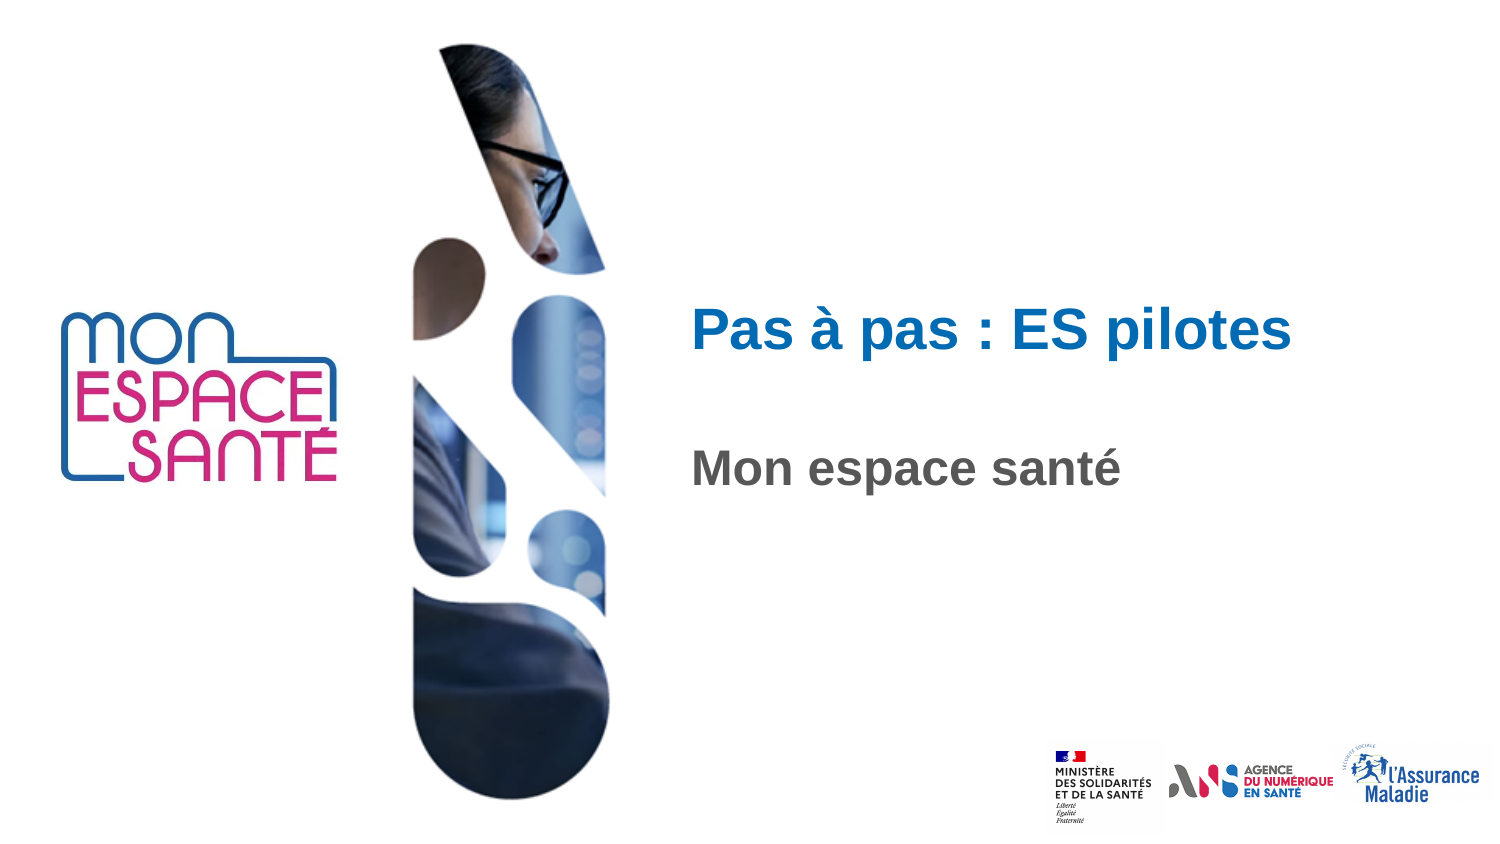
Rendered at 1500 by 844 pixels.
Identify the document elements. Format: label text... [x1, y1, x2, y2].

title Pas à pas : ES pilotes [690, 276, 1434, 434]
list Mon espace santé [690, 434, 1434, 544]
picture [1169, 740, 1493, 811]
picture [1045, 740, 1164, 834]
picture [395, 36, 619, 808]
